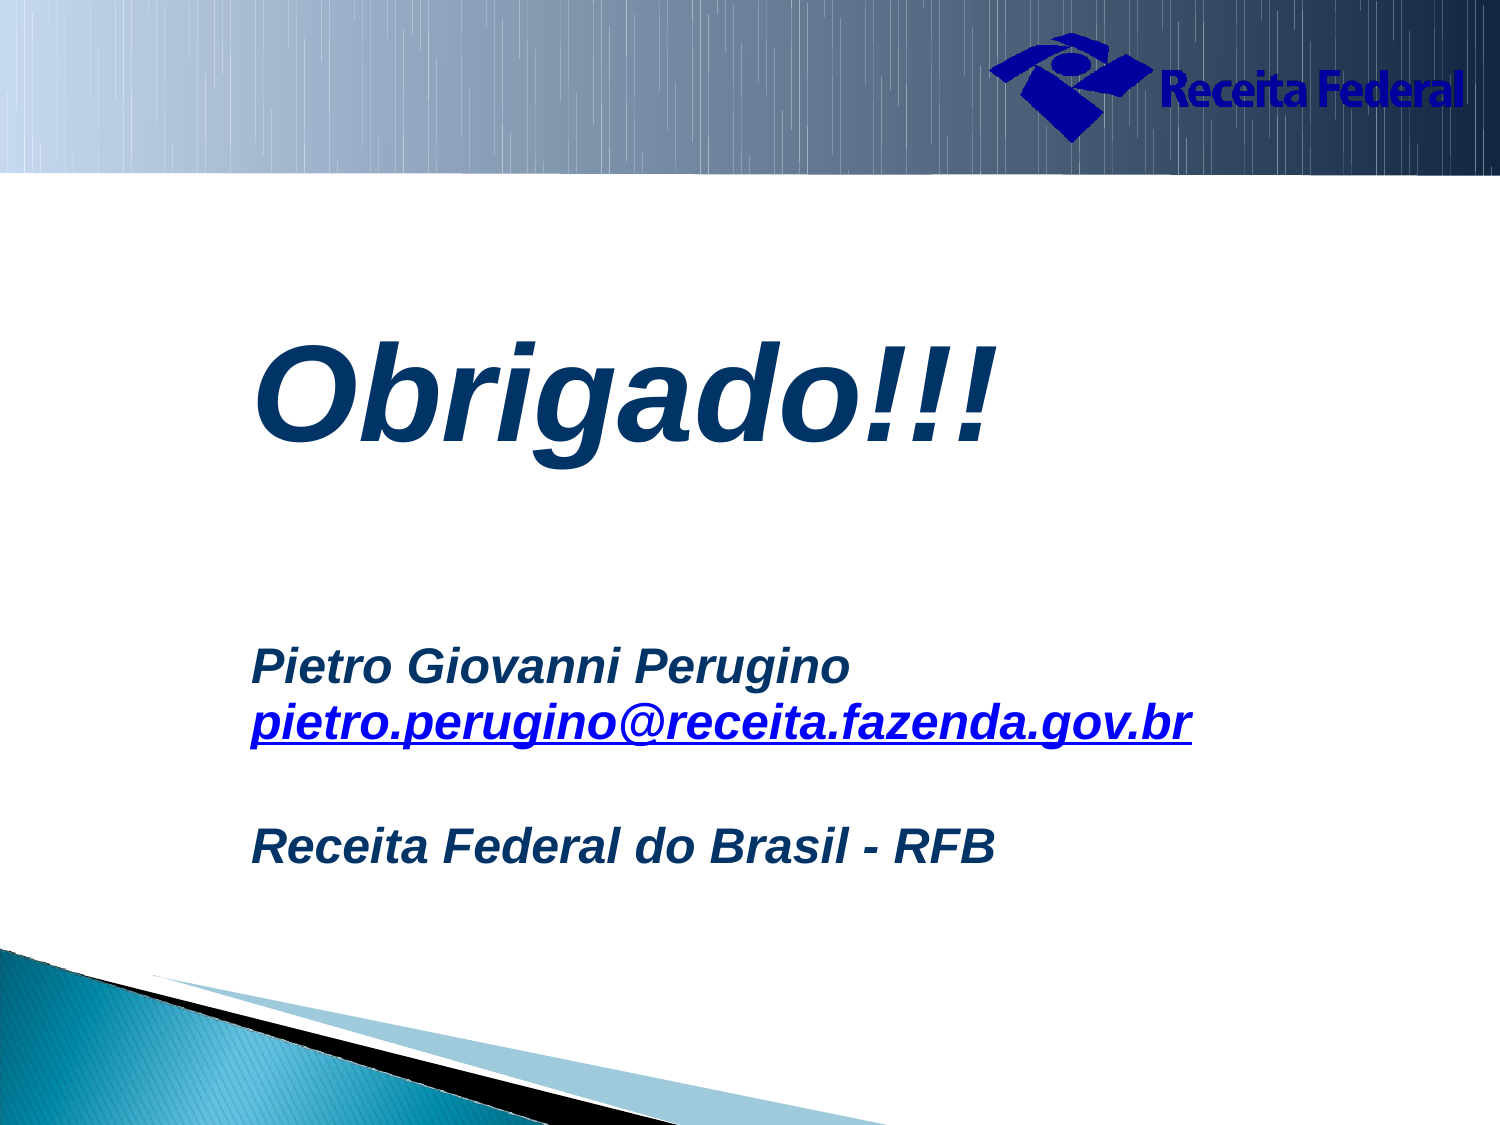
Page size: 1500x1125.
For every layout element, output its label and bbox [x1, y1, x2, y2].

text_box [248, 820, 1005, 875]
text_box [0, 0, 1500, 176]
text_box [248, 326, 1022, 469]
text_box [248, 640, 1204, 755]
text_box [0, 947, 888, 1125]
